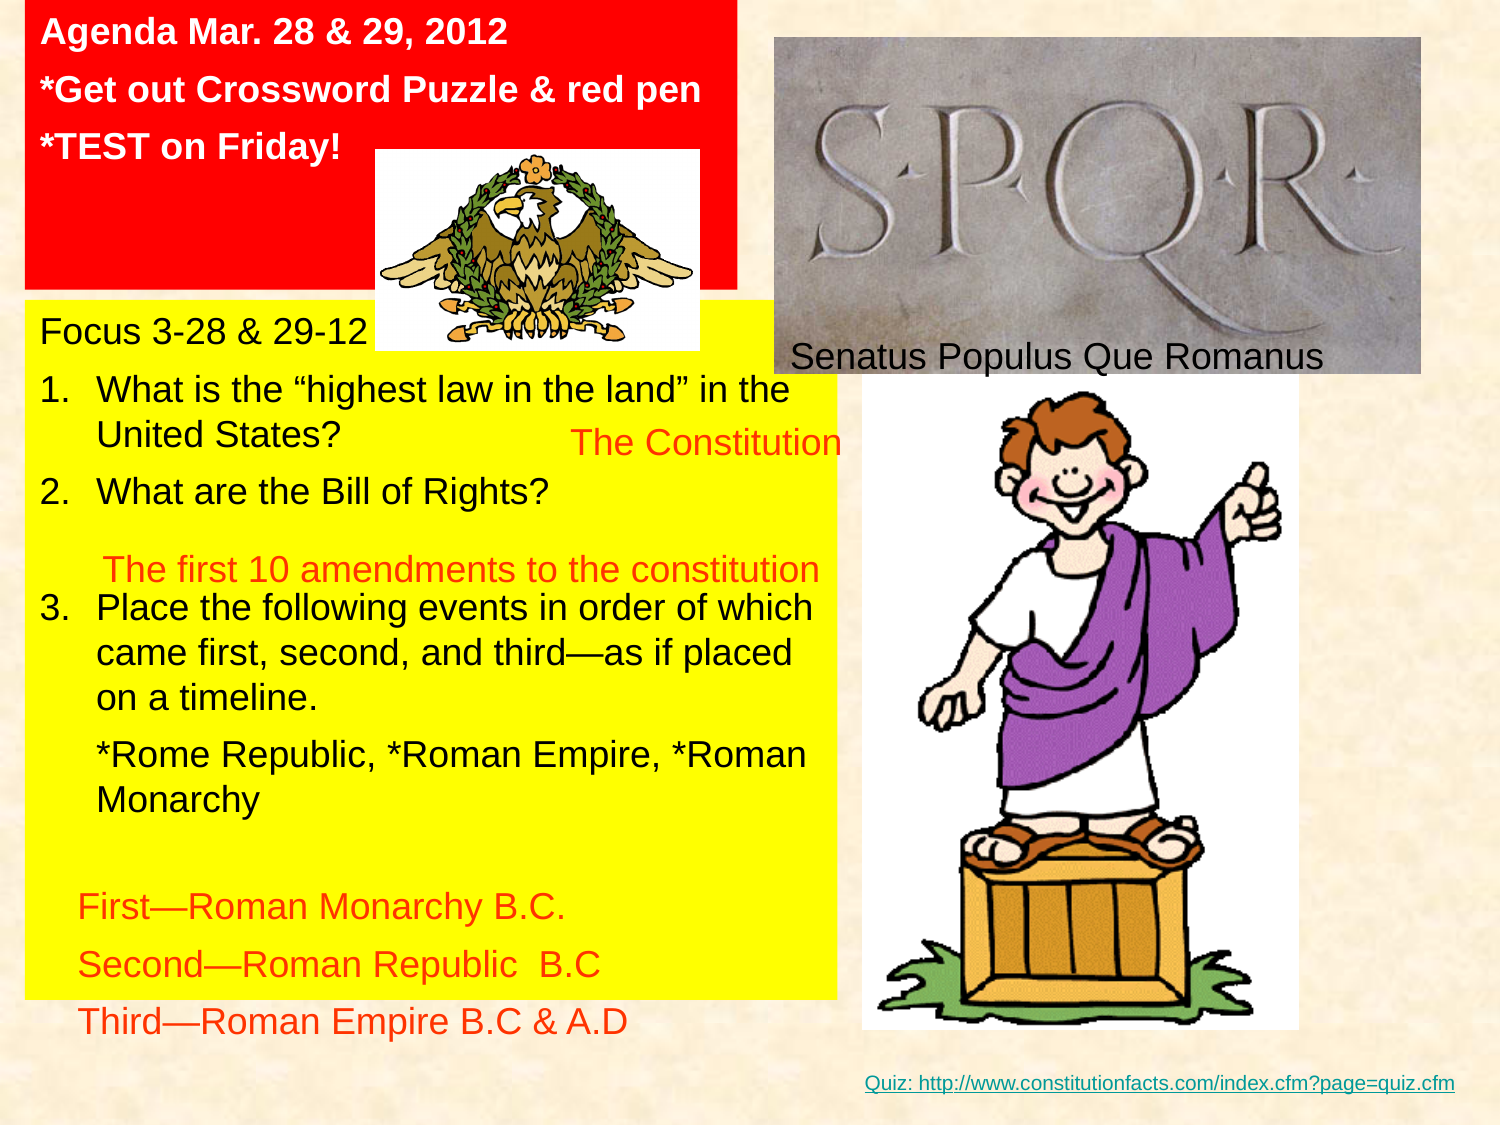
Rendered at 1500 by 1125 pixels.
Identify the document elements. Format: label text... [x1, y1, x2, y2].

picture [0, 0, 1500, 1125]
text_box Quiz: http://www.constitutionfacts.com/index.cfm?page=quiz.cfm [849, 1062, 1500, 1125]
text_box The Constitution [555, 410, 857, 471]
text_box Focus 3-28 & 29-12 What is the “highest law in the land” in the United States? What are the Bill of Rights? Place the following events in order of which came first, second, and third—as if placed on a timeline. *Rome Republic, *Roman Empire, *Roman Monarchy [24, 299, 838, 1000]
text_box Agenda Mar. 28 & 29, 2012 *Get out Crossword Puzzle & red pen *TEST on Friday! [24, 0, 738, 290]
text_box The first 10 amendments to the constitution [87, 537, 857, 598]
text_box First—Roman Monarchy B.C. Second—Roman Republic B.C Third—Roman Empire B.C & A.D [62, 874, 913, 1050]
